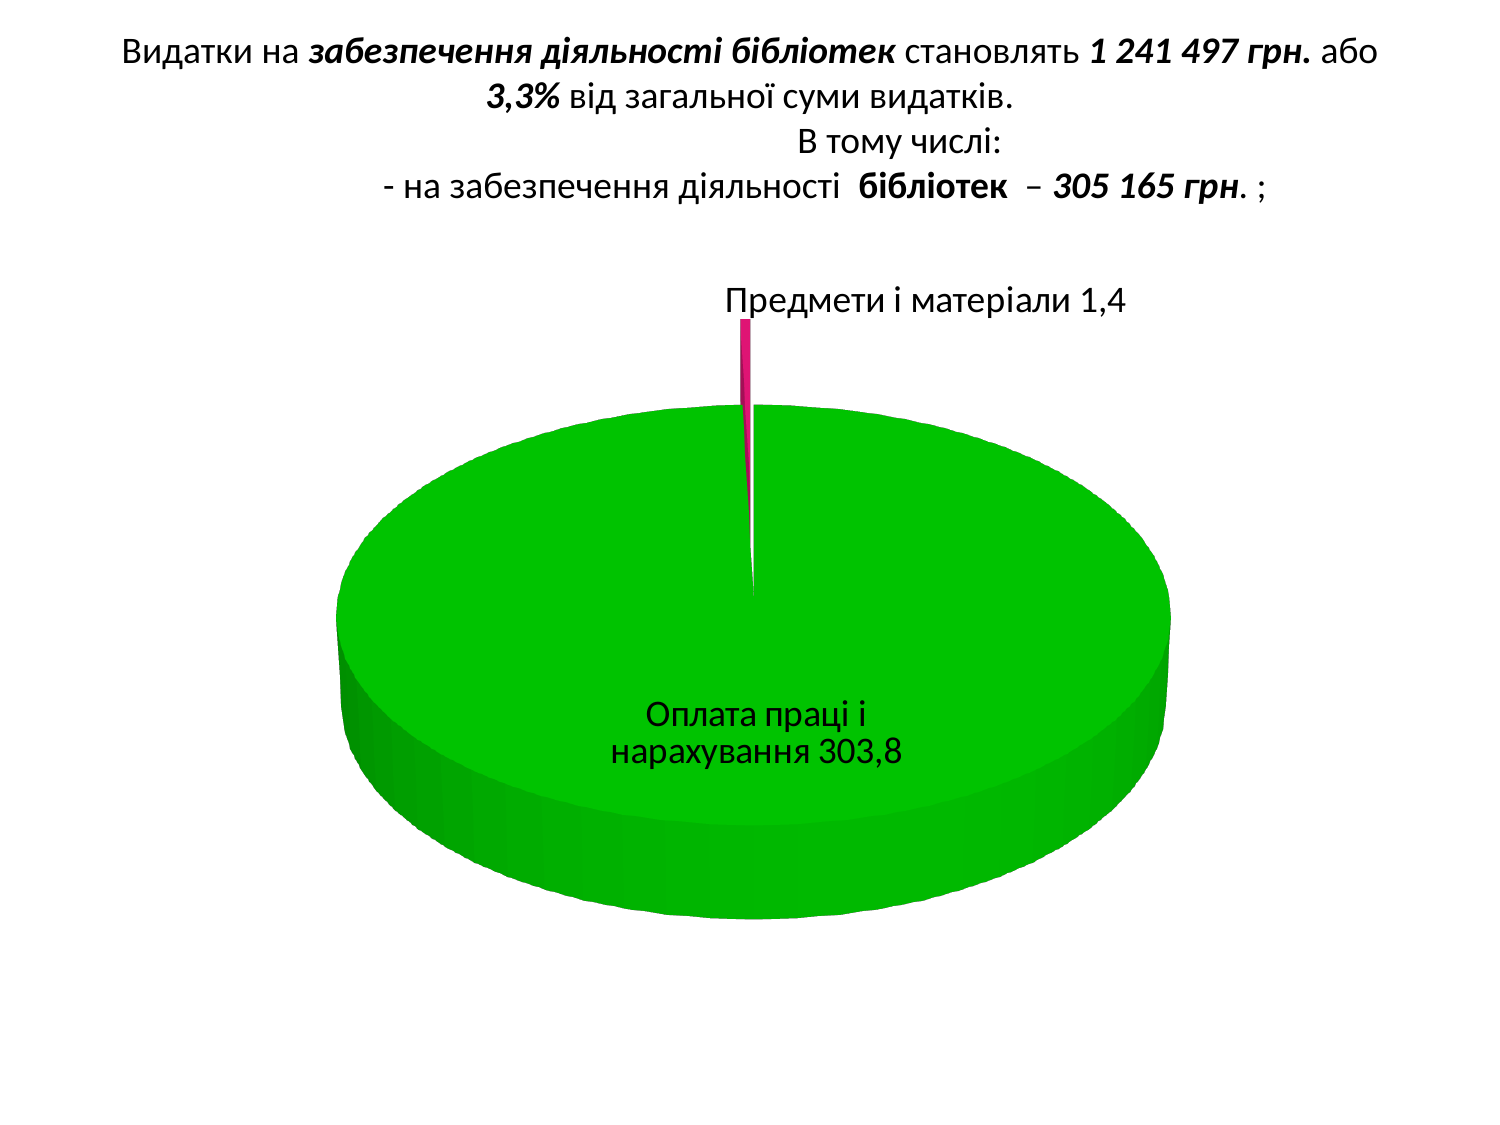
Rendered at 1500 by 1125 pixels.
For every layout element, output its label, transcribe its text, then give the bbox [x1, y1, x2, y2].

chart [76, 266, 1427, 1010]
title Видатки на забезпечення діяльності бібліотек становлять 1 241 497 грн. або 3,3% від загальної суми видатків. В тому числі: - на забезпечення діяльності бібліотек – 305 165 грн. ; [75, 45, 1425, 233]
